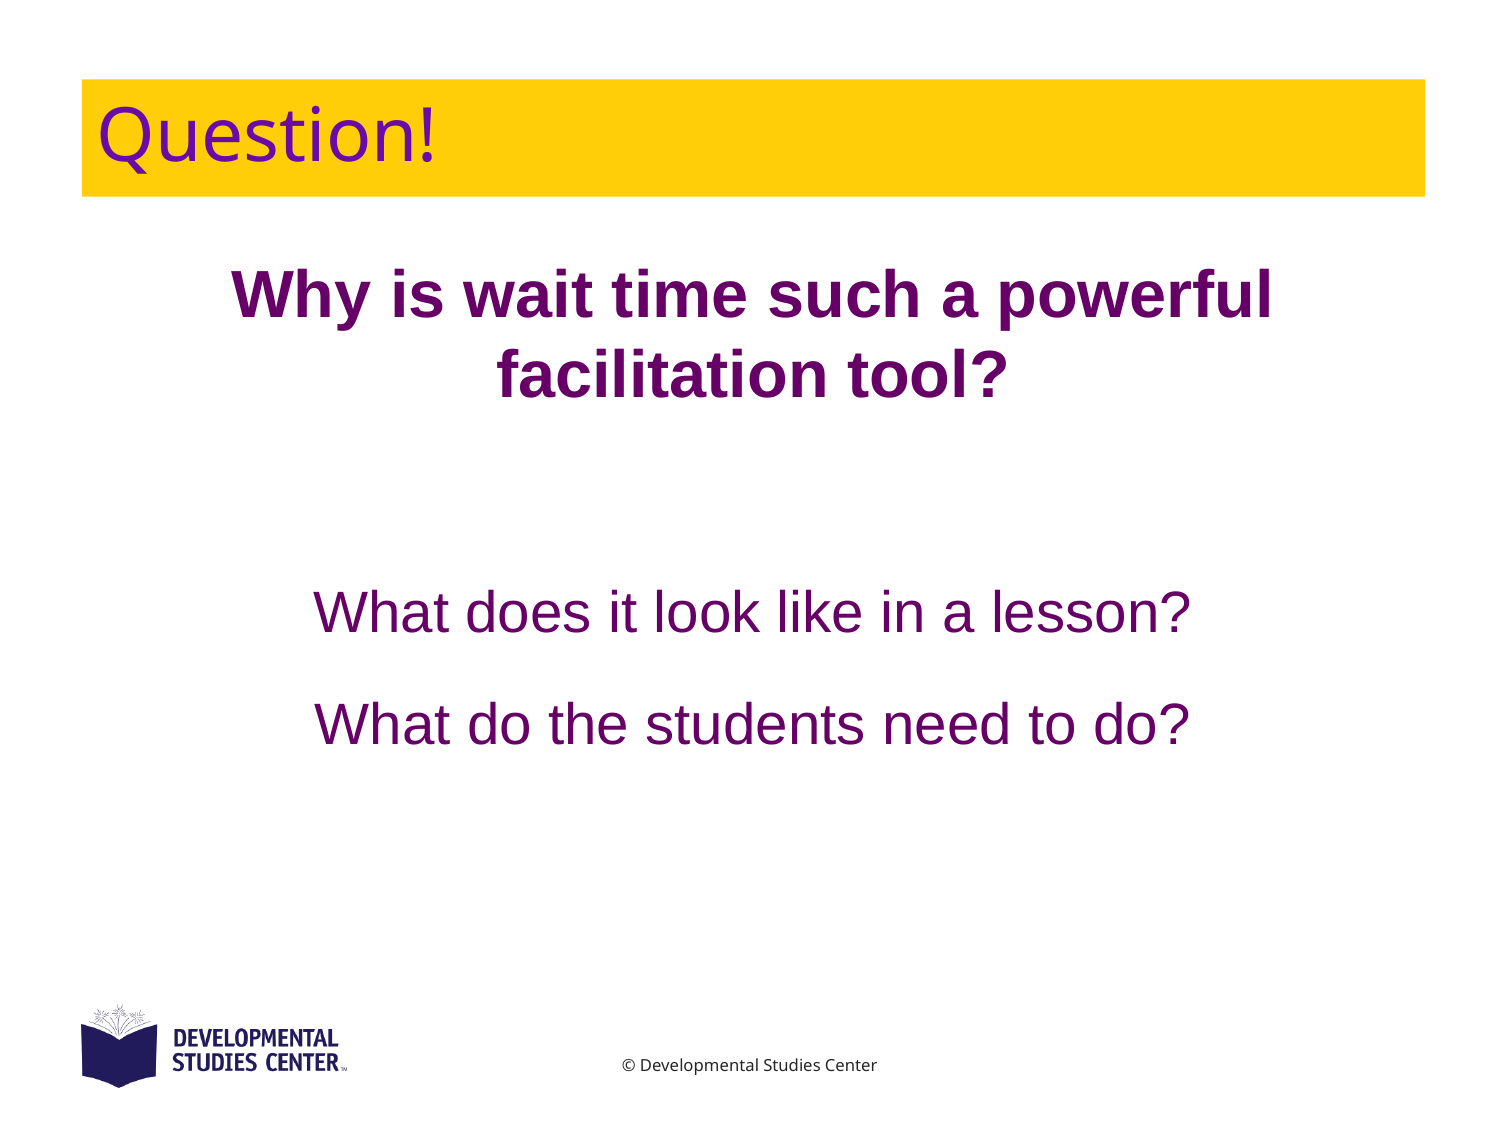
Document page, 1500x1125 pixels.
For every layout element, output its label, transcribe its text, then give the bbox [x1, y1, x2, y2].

list Why is wait time such a powerful facilitation tool? What does it look like in a lesson? What do the students need to do? [81, 243, 1425, 1005]
title Question! [81, 79, 1425, 197]
picture [81, 1005, 347, 1088]
